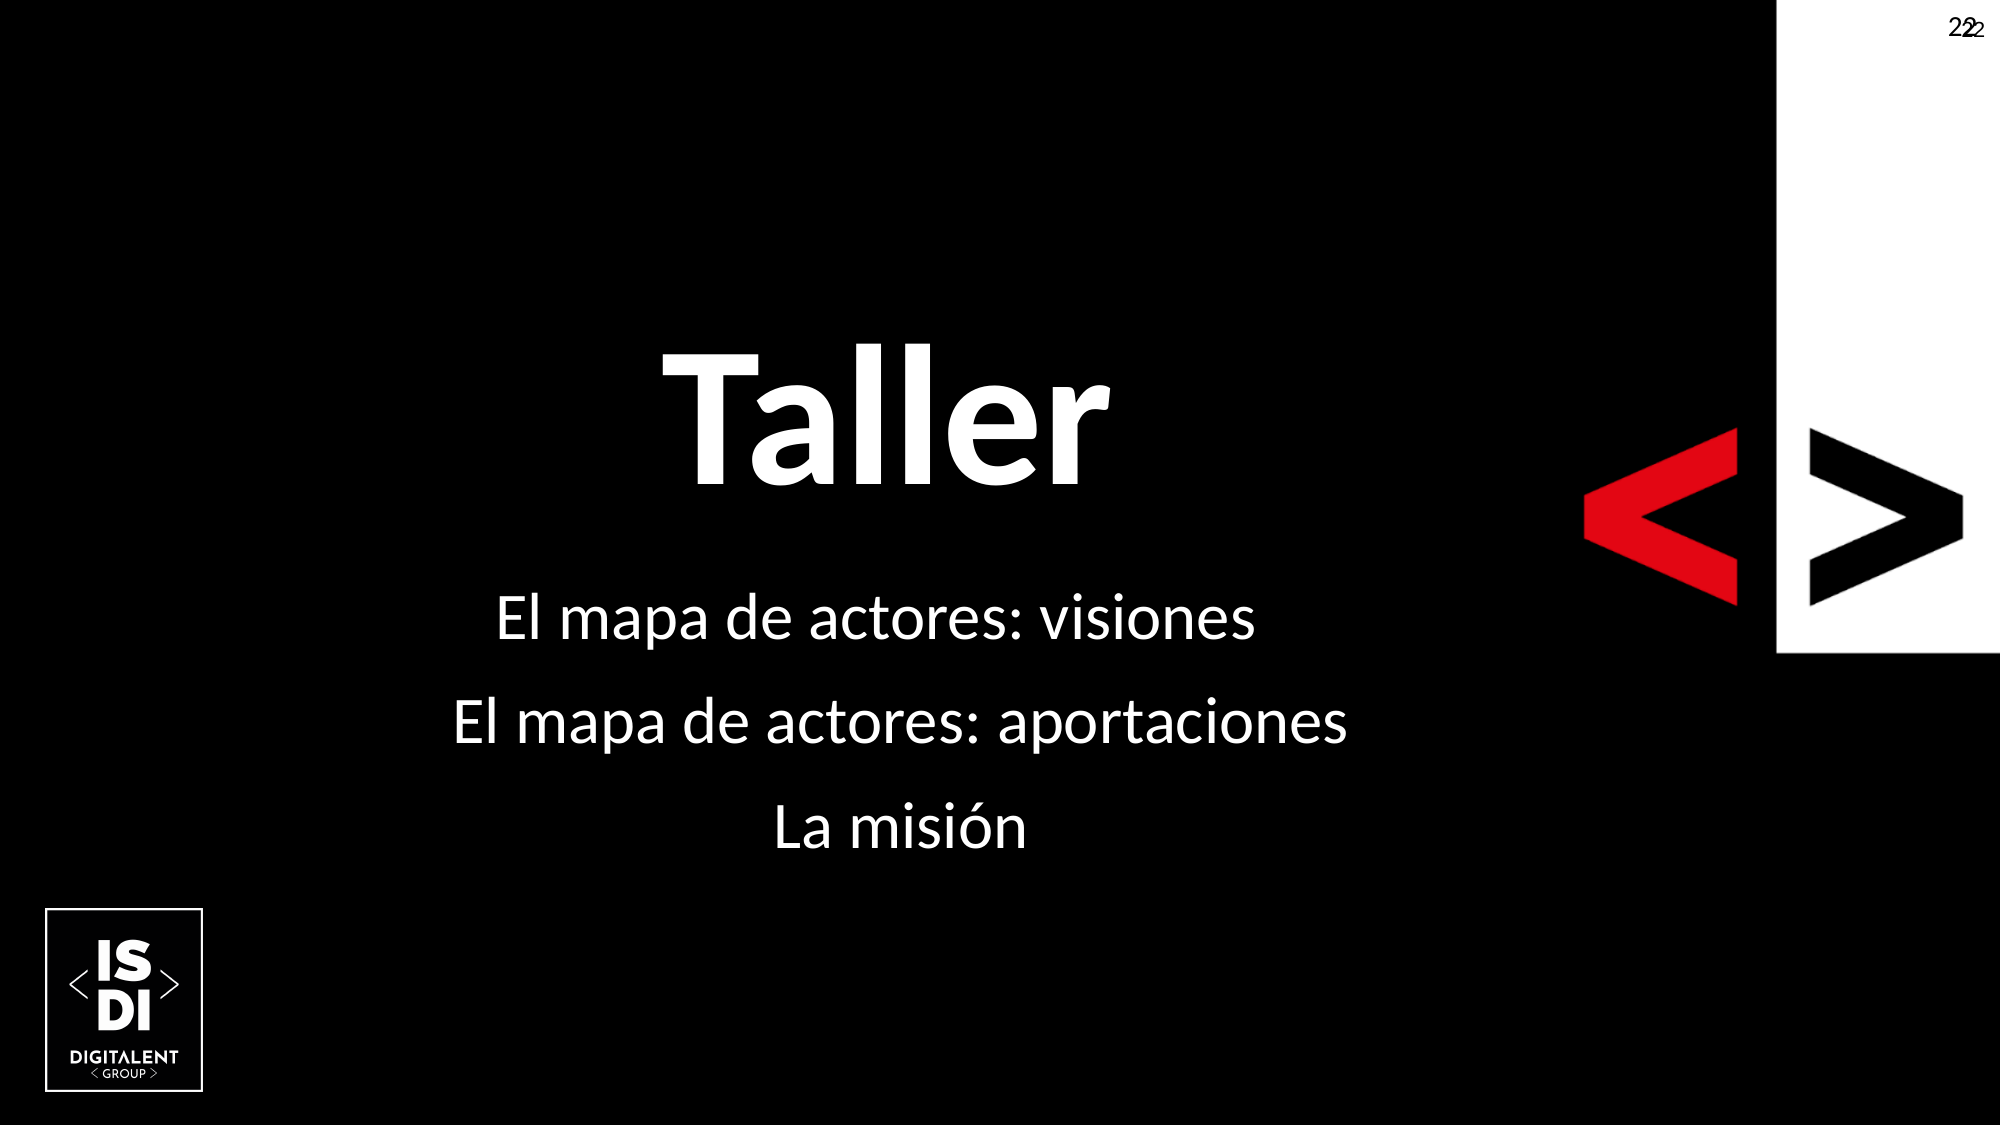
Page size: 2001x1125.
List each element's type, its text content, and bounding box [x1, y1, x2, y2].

picture [45, 908, 203, 1092]
text_box El mapa de actores: aportaciones [1, 669, 1801, 774]
text_box 22 [1909, 0, 1993, 60]
text_box Taller [0, 249, 1776, 560]
picture [1573, 0, 2000, 662]
text_box El mapa de actores: visiones [0, 565, 1776, 684]
text_box La misión [1, 774, 1801, 893]
